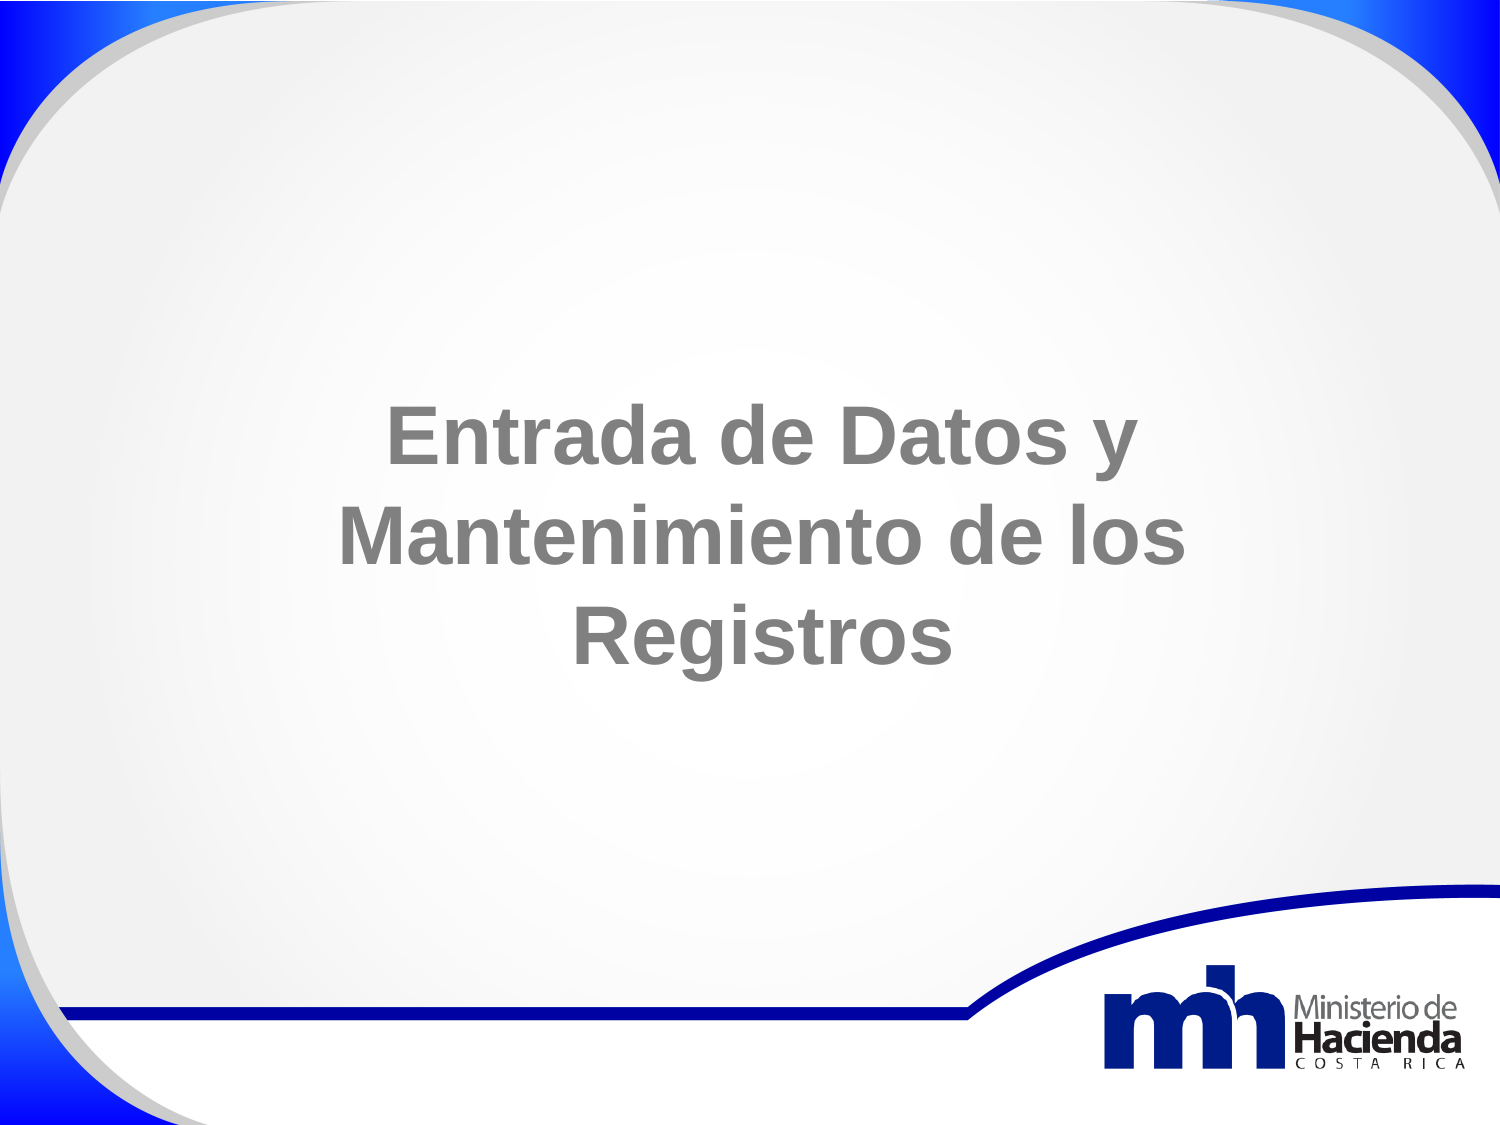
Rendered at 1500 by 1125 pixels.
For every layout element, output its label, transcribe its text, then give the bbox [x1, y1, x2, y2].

picture [0, 0, 1500, 1125]
text_box Entrada de Datos y Mantenimiento de los Registros [159, 373, 1367, 689]
